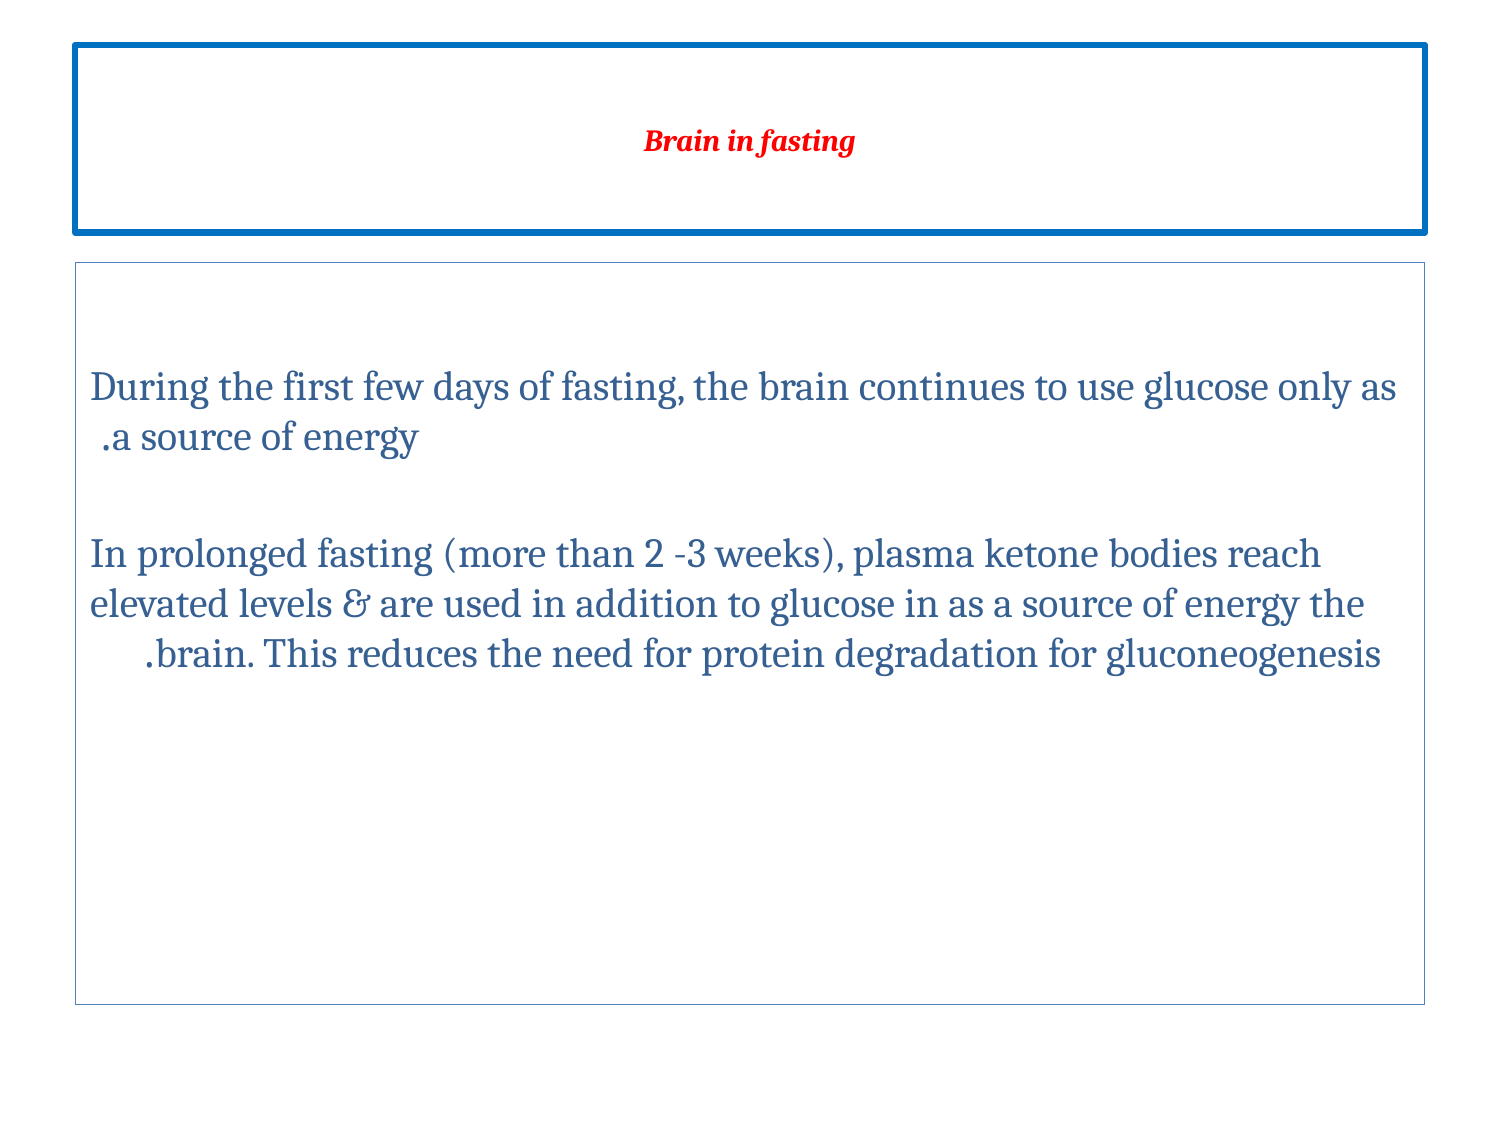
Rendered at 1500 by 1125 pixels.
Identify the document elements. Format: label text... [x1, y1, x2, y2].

title Brain in fasting [75, 45, 1425, 233]
list During the first few days of fasting, the brain continues to use glucose only as a source of energy. In prolonged fasting (more than 2 -3 weeks), plasma ketone bodies reach elevated levels & are used in addition to glucose in as a source of energy the brain. This reduces the need for protein degradation for gluconeogenesis. [75, 262, 1425, 1005]
